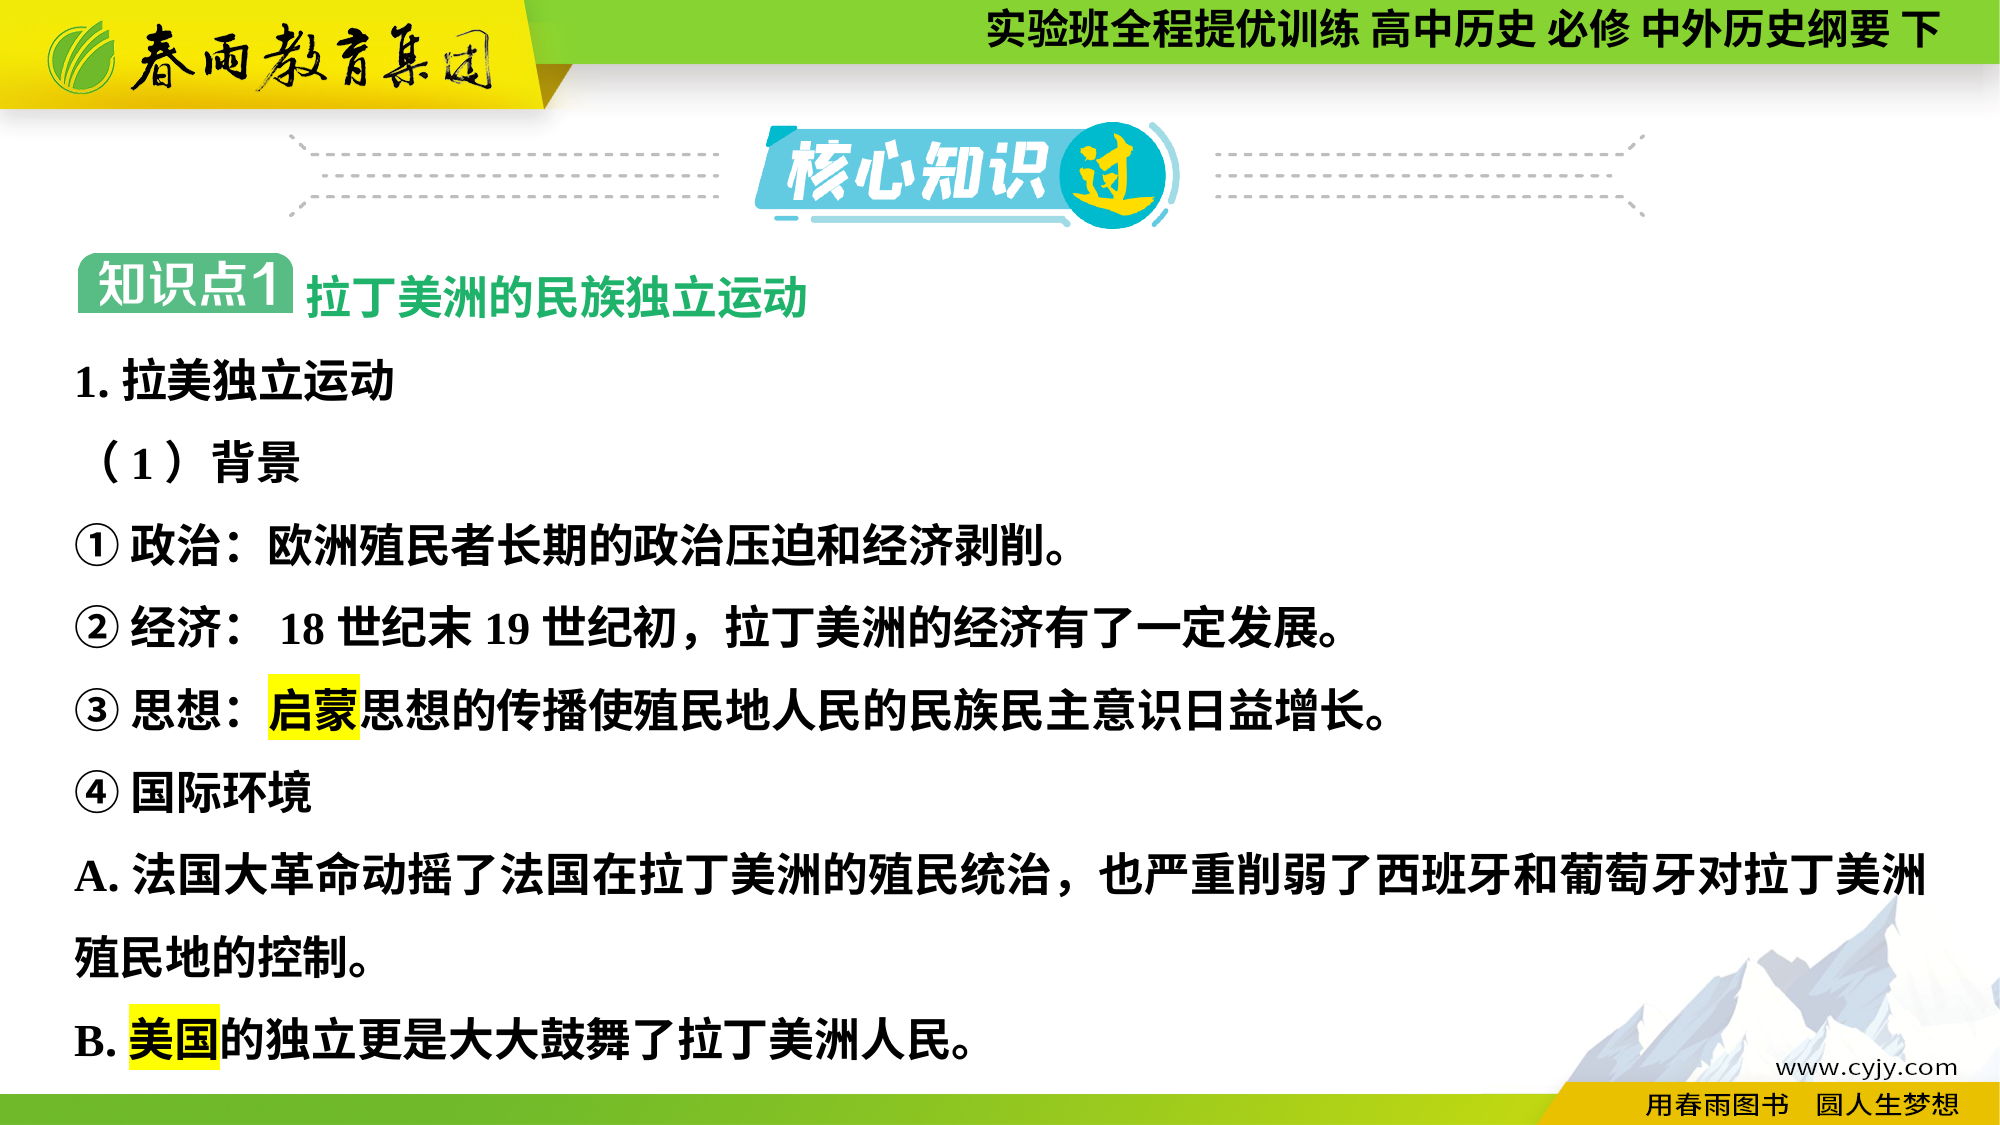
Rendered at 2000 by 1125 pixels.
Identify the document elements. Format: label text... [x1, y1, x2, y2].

list 拉丁美洲的民族独立运动 1.拉美独立运动 （1）背景 ①政治：欧洲殖民者长期的政治压迫和经济剥削。 ②经济：18世纪末19世纪初，拉丁美洲的经济有了一定发展。 ③思想：启蒙思想的传播使殖民地人民的民族民主意识日益增长。 ④国际环境 A.法国大革命动摇了法国在拉丁美洲的殖民统治，也严重削弱了西班牙和葡萄牙对拉丁美洲殖民地的控制。 B.美国的独立更是大大鼓舞了拉丁美洲人民。 [59, 234, 1944, 1083]
picture [0, 0, 2000, 1125]
